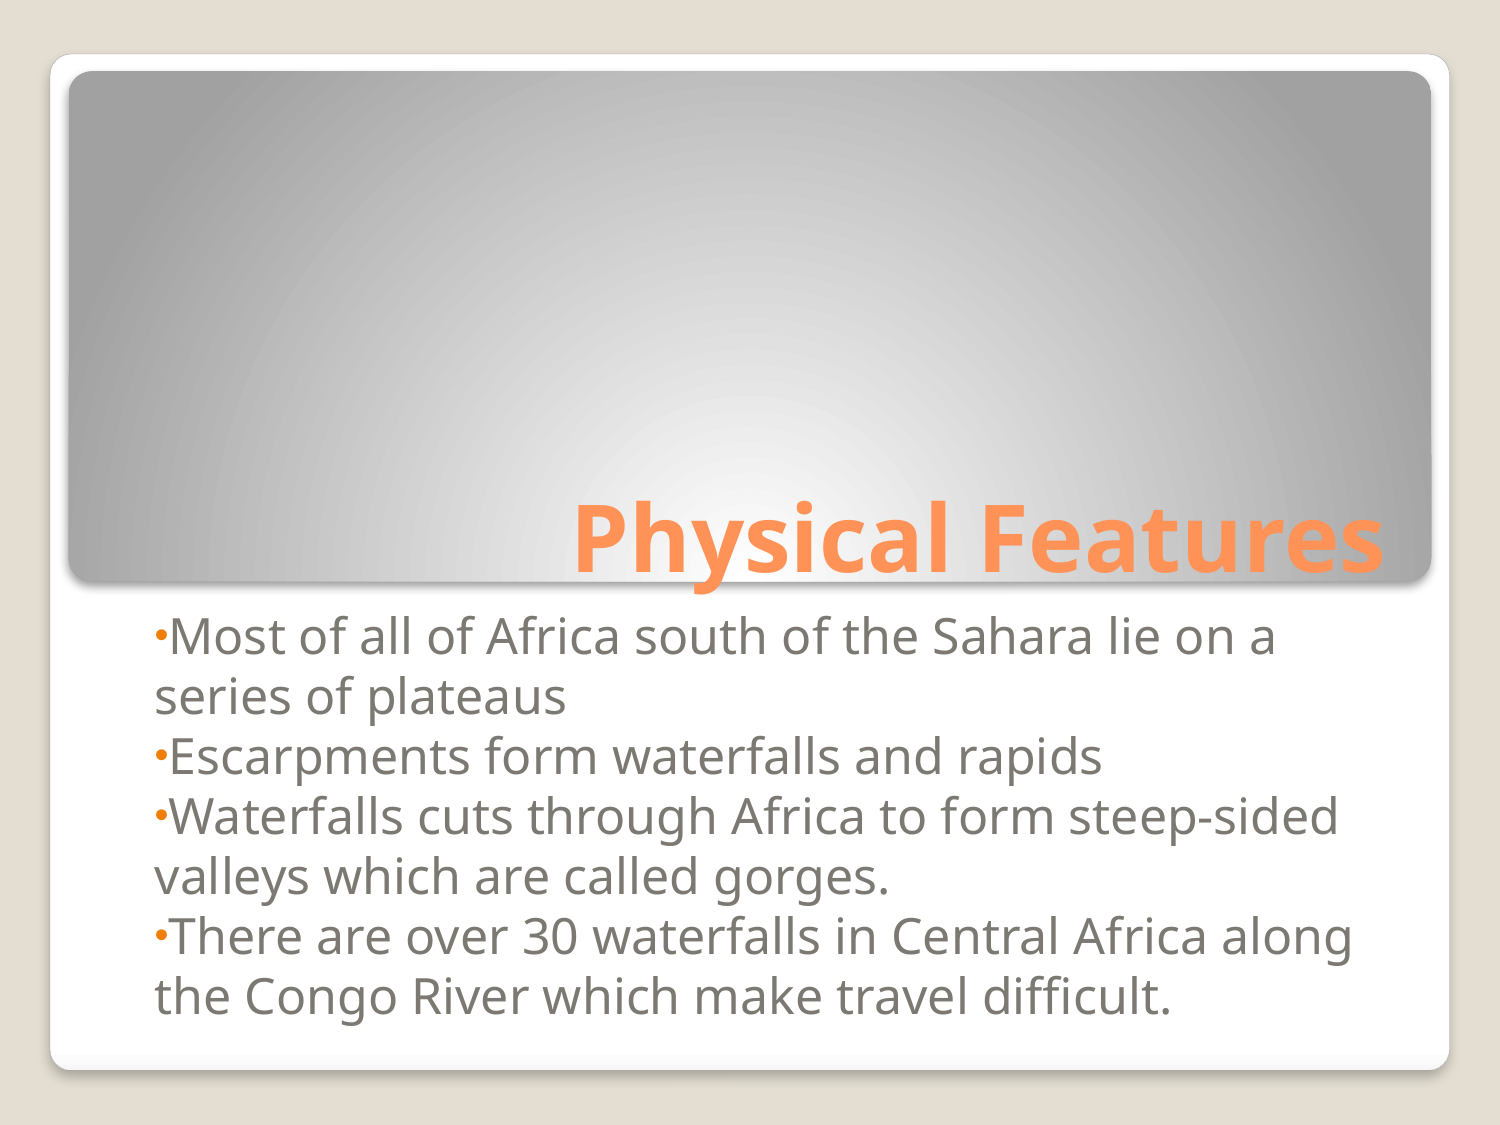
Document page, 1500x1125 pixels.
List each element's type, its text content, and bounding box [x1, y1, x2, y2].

subtitle Most of all of Africa south of the Sahara lie on a series of plateaus Escarpments form waterfalls and rapids Waterfalls cuts through Africa to form steep-sided valleys which are called gorges. There are over 30 waterfalls in Central Africa along the Congo River which make travel difficult. [118, 604, 1394, 1050]
title Physical Features [118, 298, 1394, 599]
